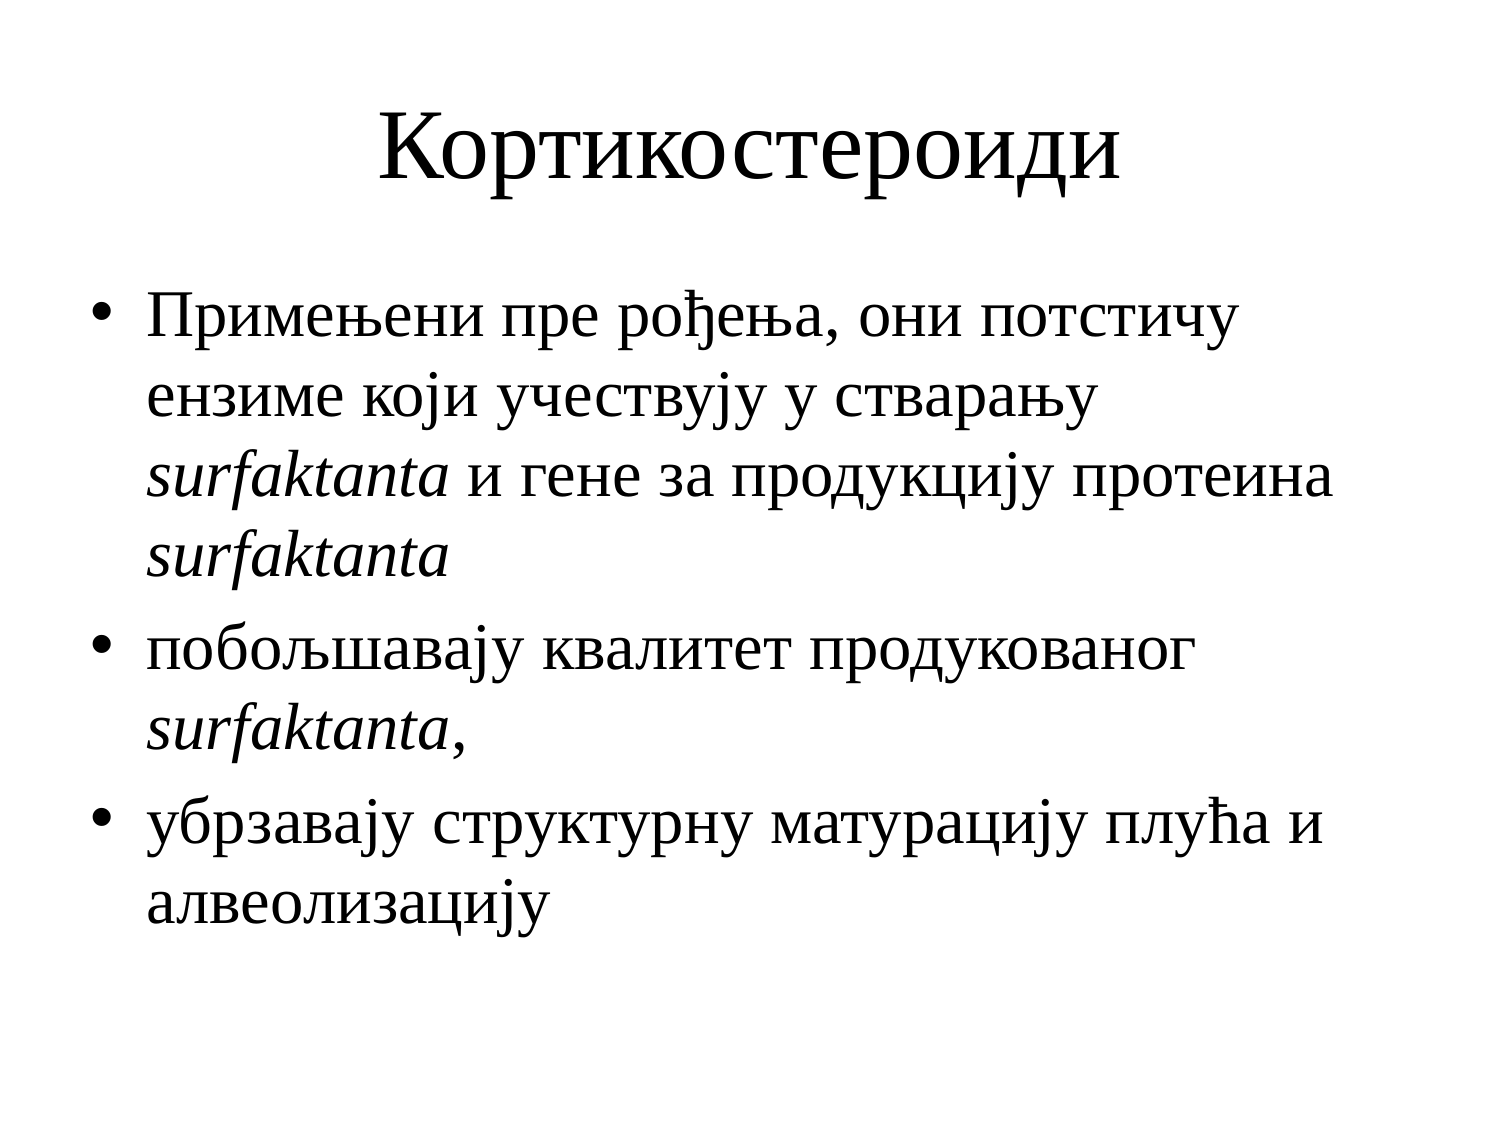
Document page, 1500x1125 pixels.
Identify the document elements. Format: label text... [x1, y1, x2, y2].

title Кортикостероиди [75, 45, 1425, 233]
list Примењени пре рођења, они потстичу ензиме који учествују у стварању surfaktаntа и гене за продукцију протеина surfaktаntа побољшавају квалитет продукованог surfaktаntа, убрзавају структурну матурацију плућа и алвеолизацију [75, 262, 1425, 1005]
